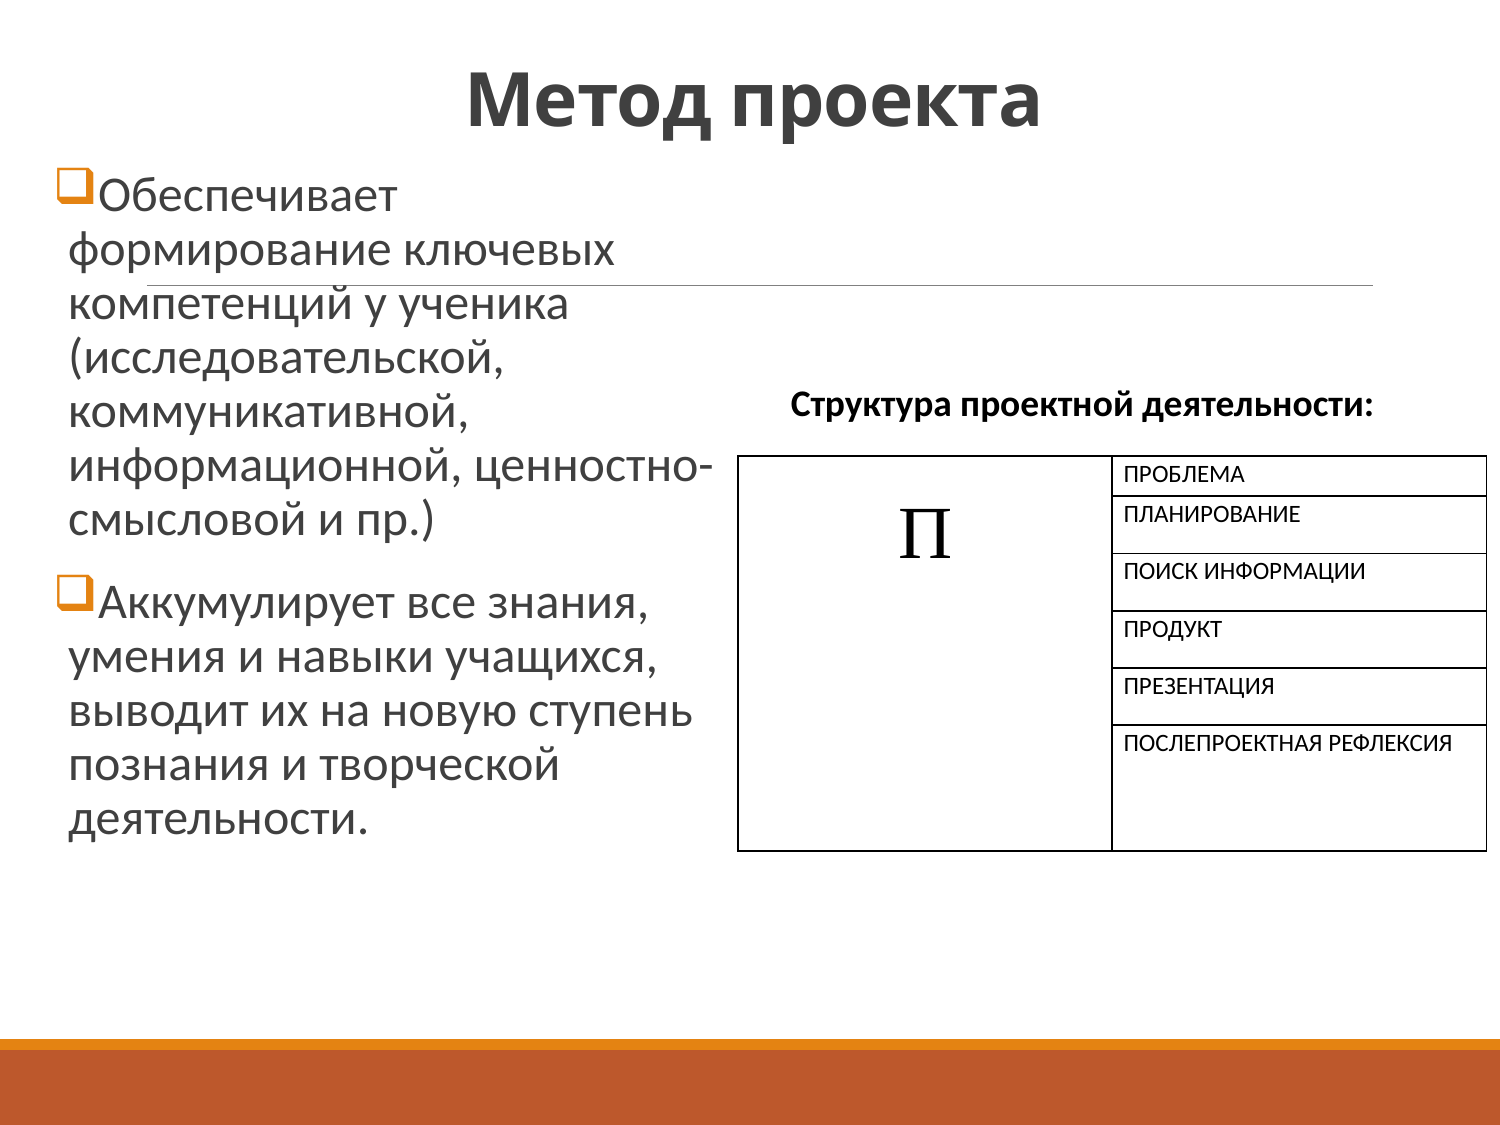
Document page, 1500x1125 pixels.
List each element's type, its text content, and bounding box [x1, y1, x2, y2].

table_cell ПРОДУКТ [1113, 612, 1486, 667]
table_header П [739, 457, 1111, 850]
title Метод проекта [135, 47, 1373, 149]
table_header ПРОБЛЕМА [1113, 457, 1486, 495]
text_box Структура проектной деятельности: [726, 326, 1440, 432]
table_cell ПОИСК ИНФОРМАЦИИ [1113, 554, 1486, 610]
list Обеспечивает формирование ключевых компетенций у ученика (исследовательской, коммуникативной, информационной, ценностно-смысловой и пр.) Аккумулирует все знания, умения и навыки учащихся, выводит их на новую ступень познания и творческой деятельности. [53, 160, 715, 963]
table_cell ПРЕЗЕНТАЦИЯ [1113, 669, 1486, 724]
table_cell ПОСЛЕПРОЕКТНАЯ РЕФЛЕКСИЯ [1113, 726, 1486, 850]
table_cell ПЛАНИРОВАНИЕ [1113, 497, 1486, 553]
